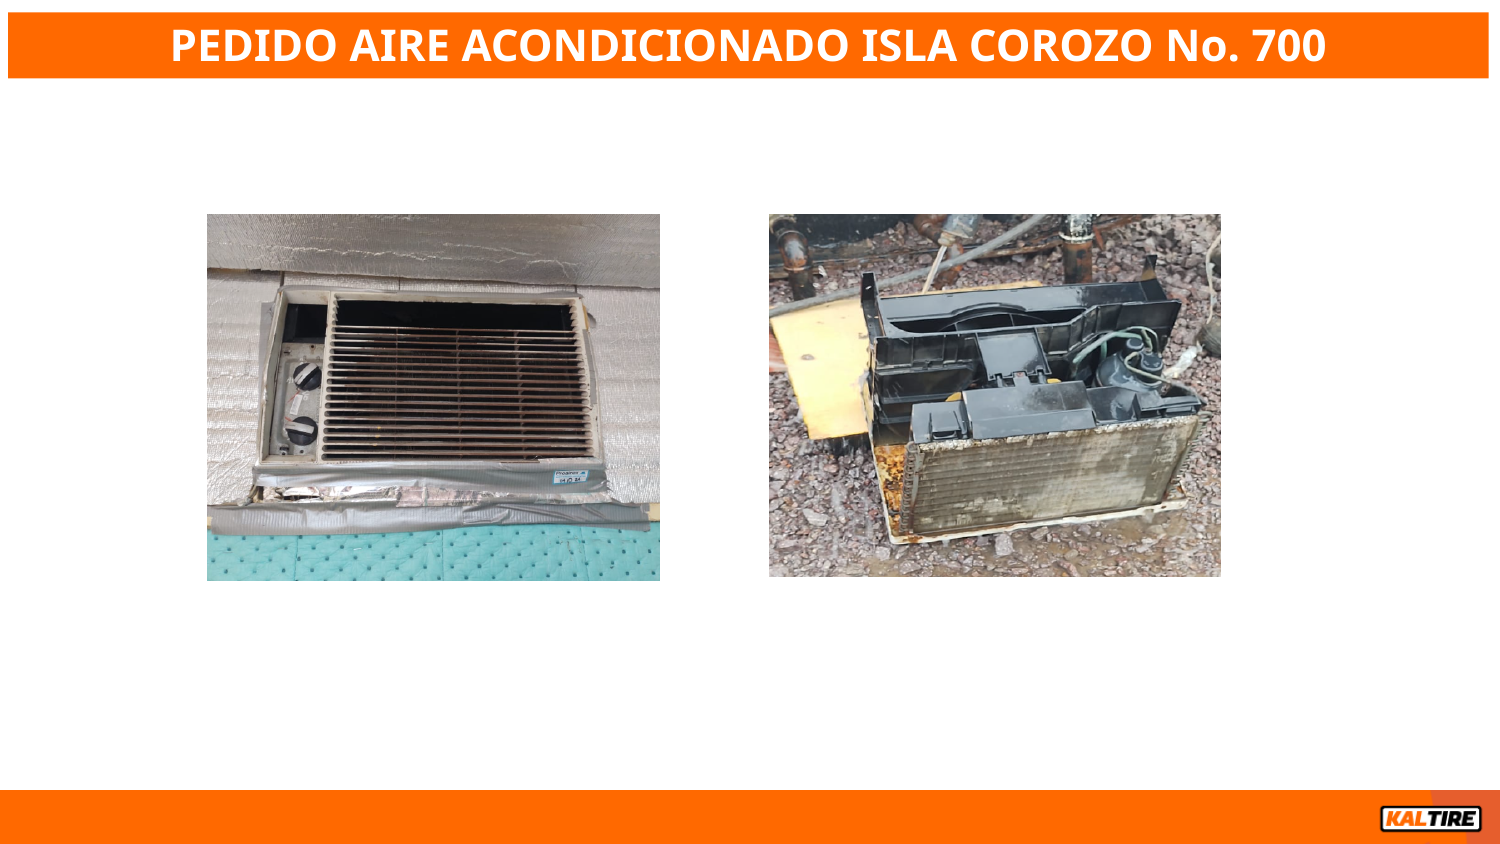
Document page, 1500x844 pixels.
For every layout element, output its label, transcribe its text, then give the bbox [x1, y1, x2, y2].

picture [207, 214, 660, 581]
picture [769, 214, 1222, 577]
picture [0, 790, 1500, 844]
text_box PEDIDO AIRE ACONDICIONADO ISLA COROZO No. 700 [8, 12, 1489, 79]
